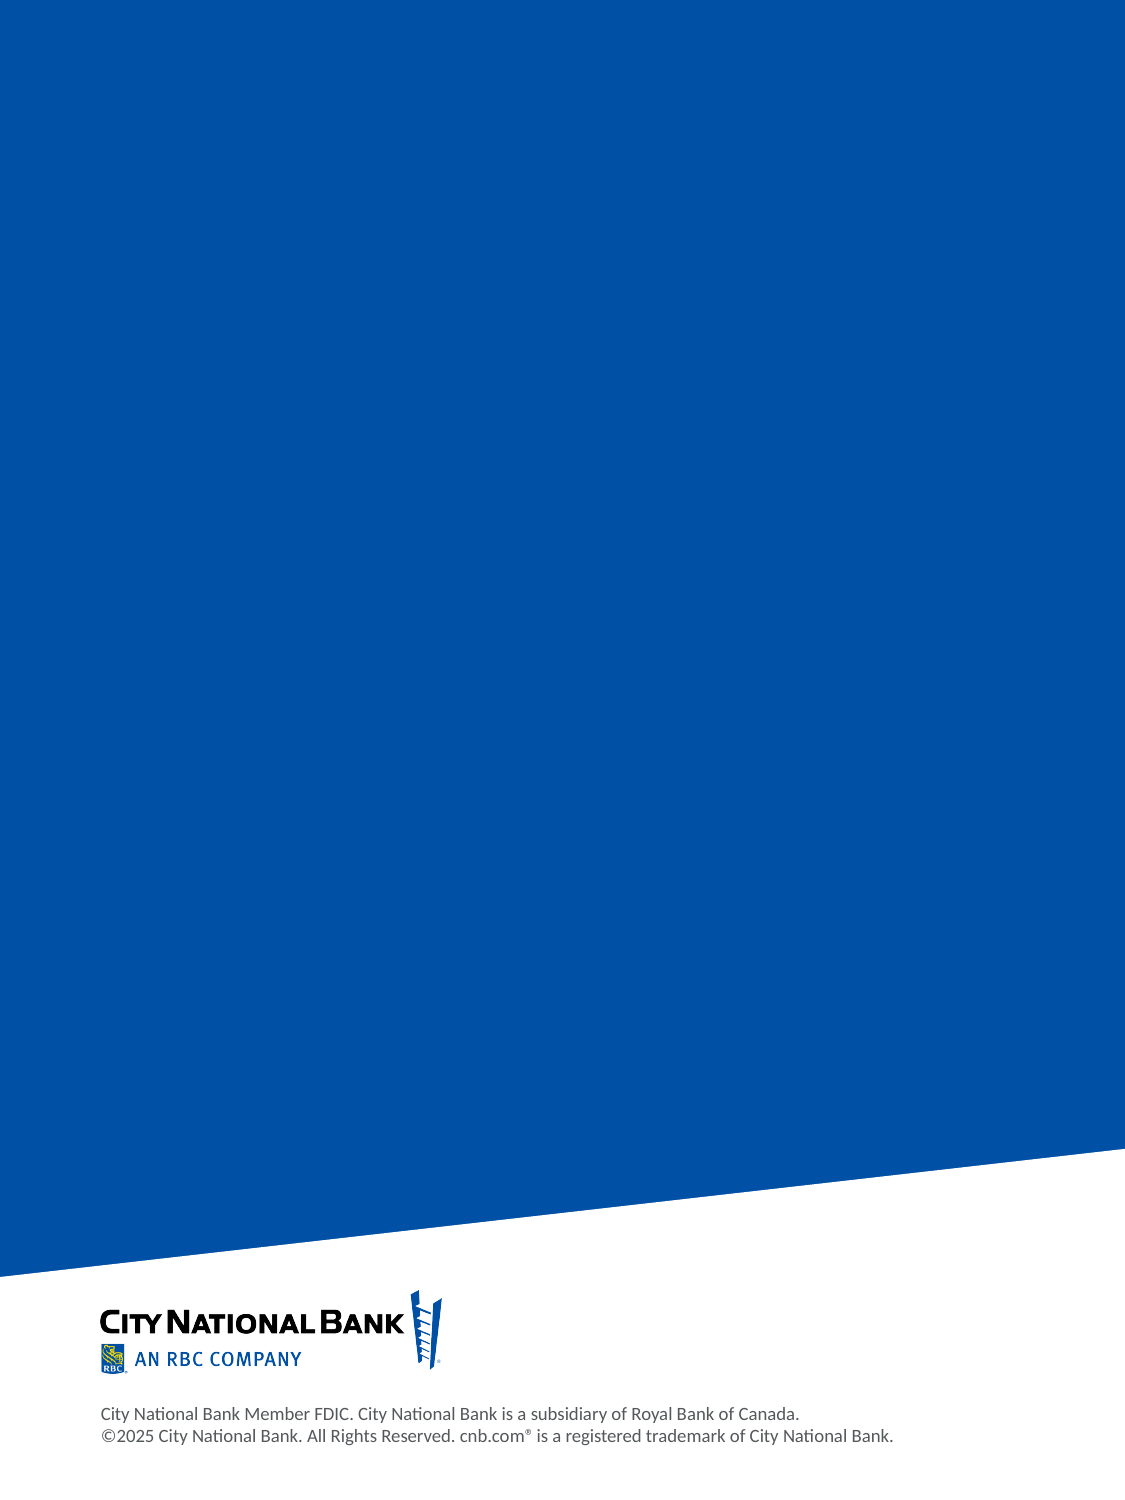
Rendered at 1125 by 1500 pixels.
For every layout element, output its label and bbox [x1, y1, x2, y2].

picture [100, 1290, 442, 1374]
